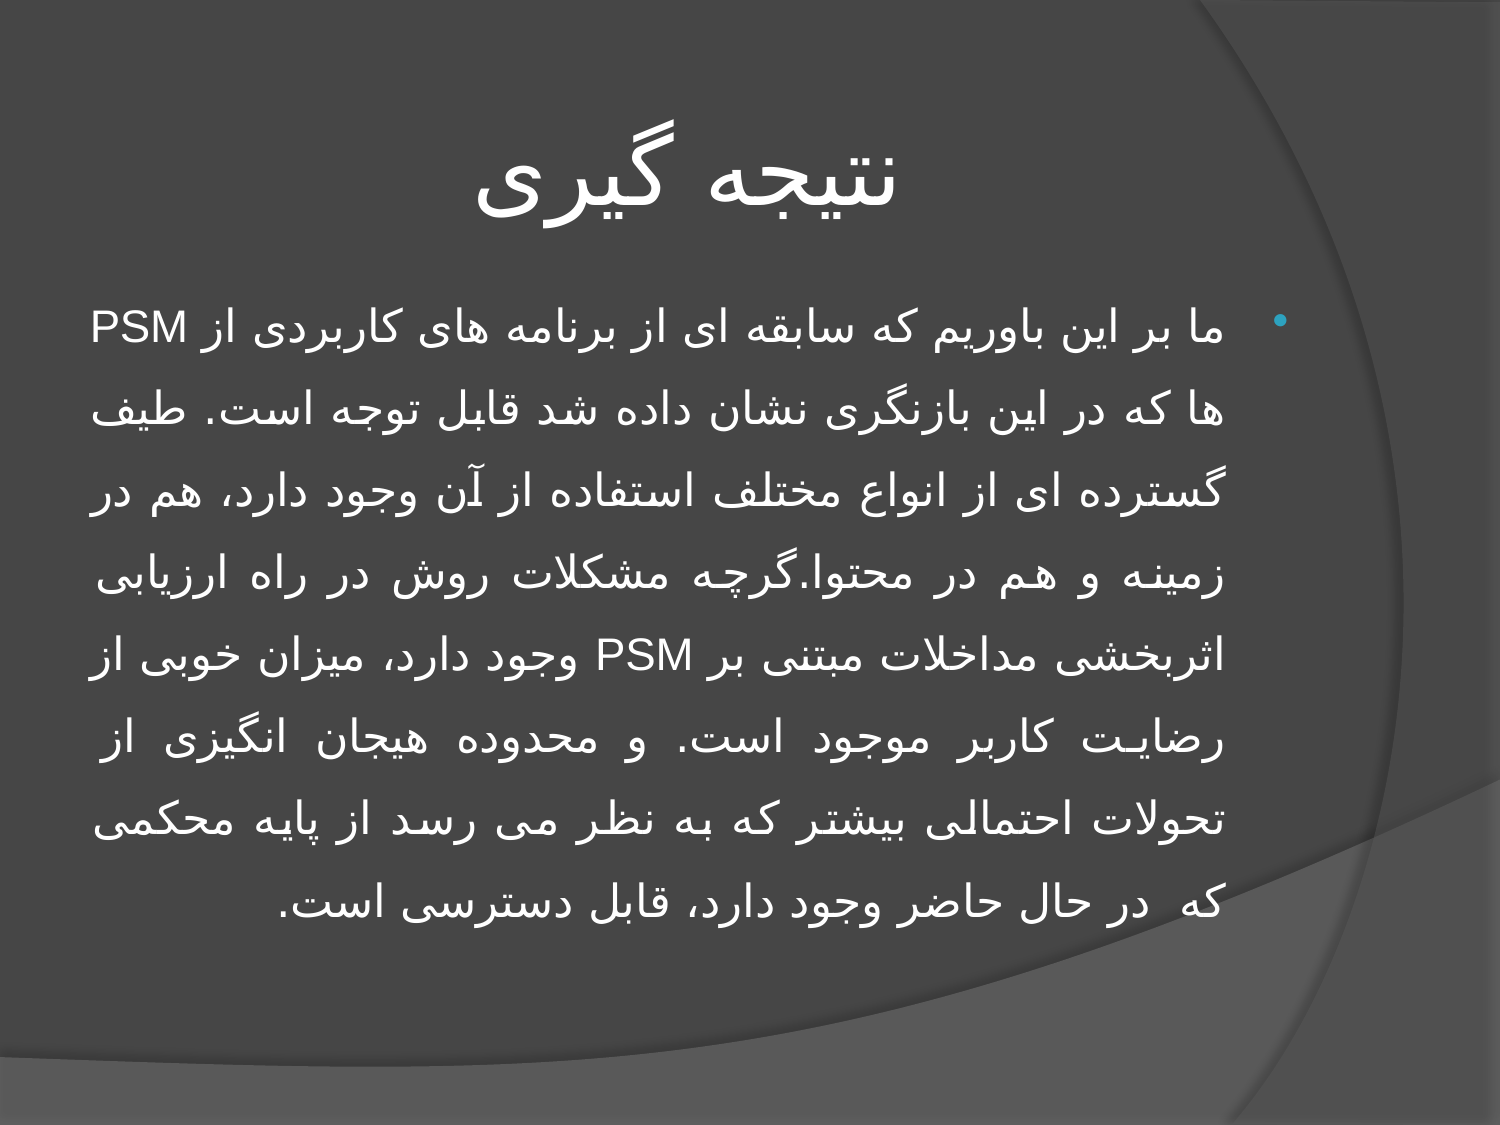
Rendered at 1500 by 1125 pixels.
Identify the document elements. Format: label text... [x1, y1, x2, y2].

list ما بر این باوریم که سابقه ای از برنامه های کاربردی از PSM ها که در این بازنگری نشان داده شد قابل توجه است. طیف گسترده ای از انواع مختلف استفاده از آن وجود دارد، هم در زمینه و هم در محتوا.گرچه مشکلات روش در راه ارزیابی اثربخشی مداخلات مبتنی بر PSM وجود دارد، میزان خوبی از رضایت کاربر موجود است. و محدوده هیجان انگیزی از تحولات احتمالی بیشتر که به نظر می رسد از پایه محکمی که در حال حاضر وجود دارد، قابل دسترسی است. [75, 262, 1300, 1005]
title نتیجه گیری [75, 45, 1300, 233]
